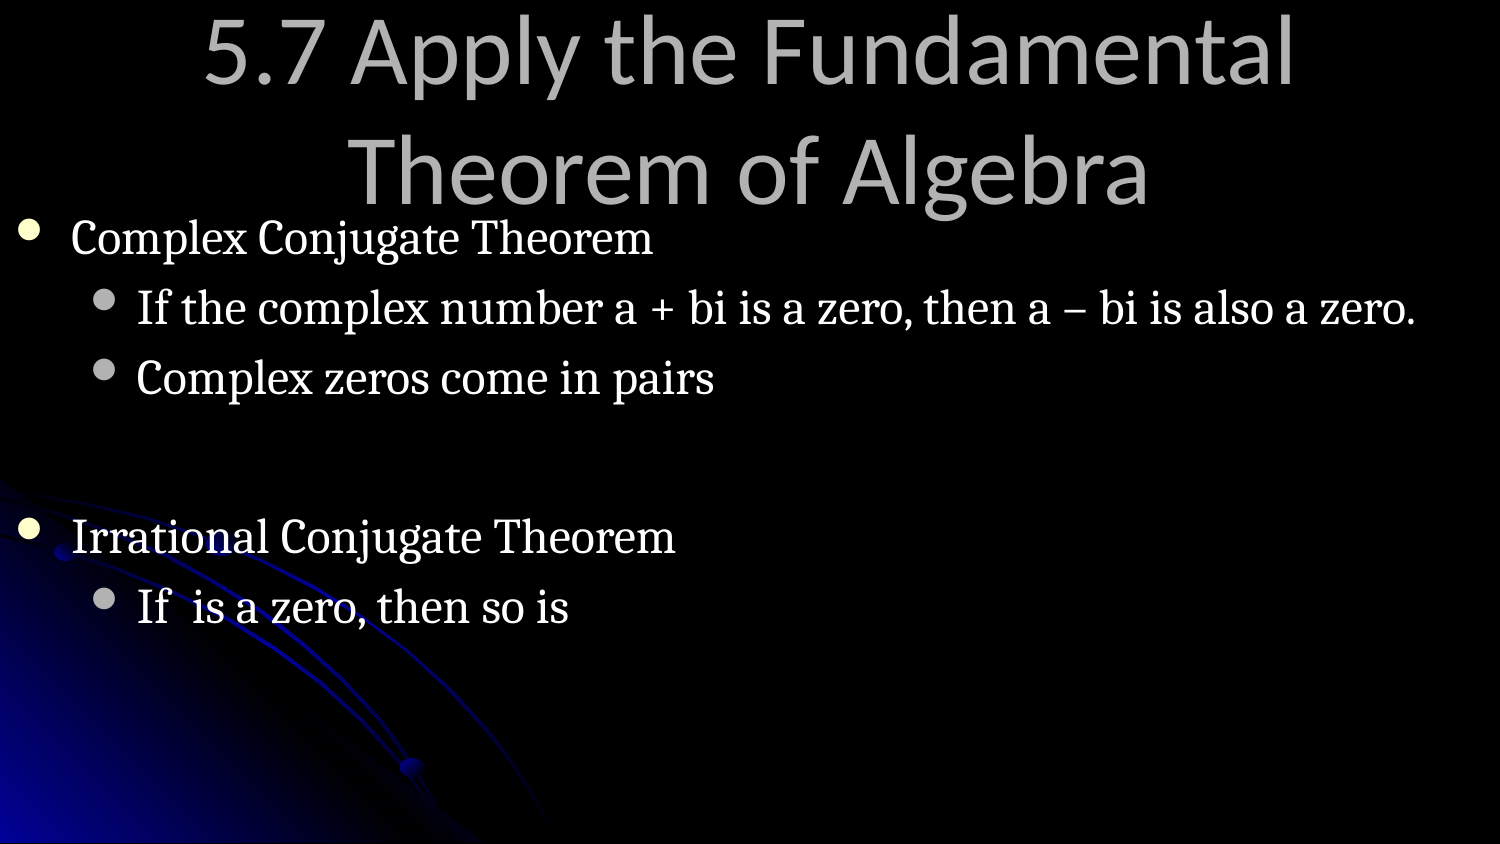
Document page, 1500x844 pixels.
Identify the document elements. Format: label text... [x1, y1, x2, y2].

title 5.7 Apply the Fundamental Theorem of Algebra [0, 33, 1500, 175]
